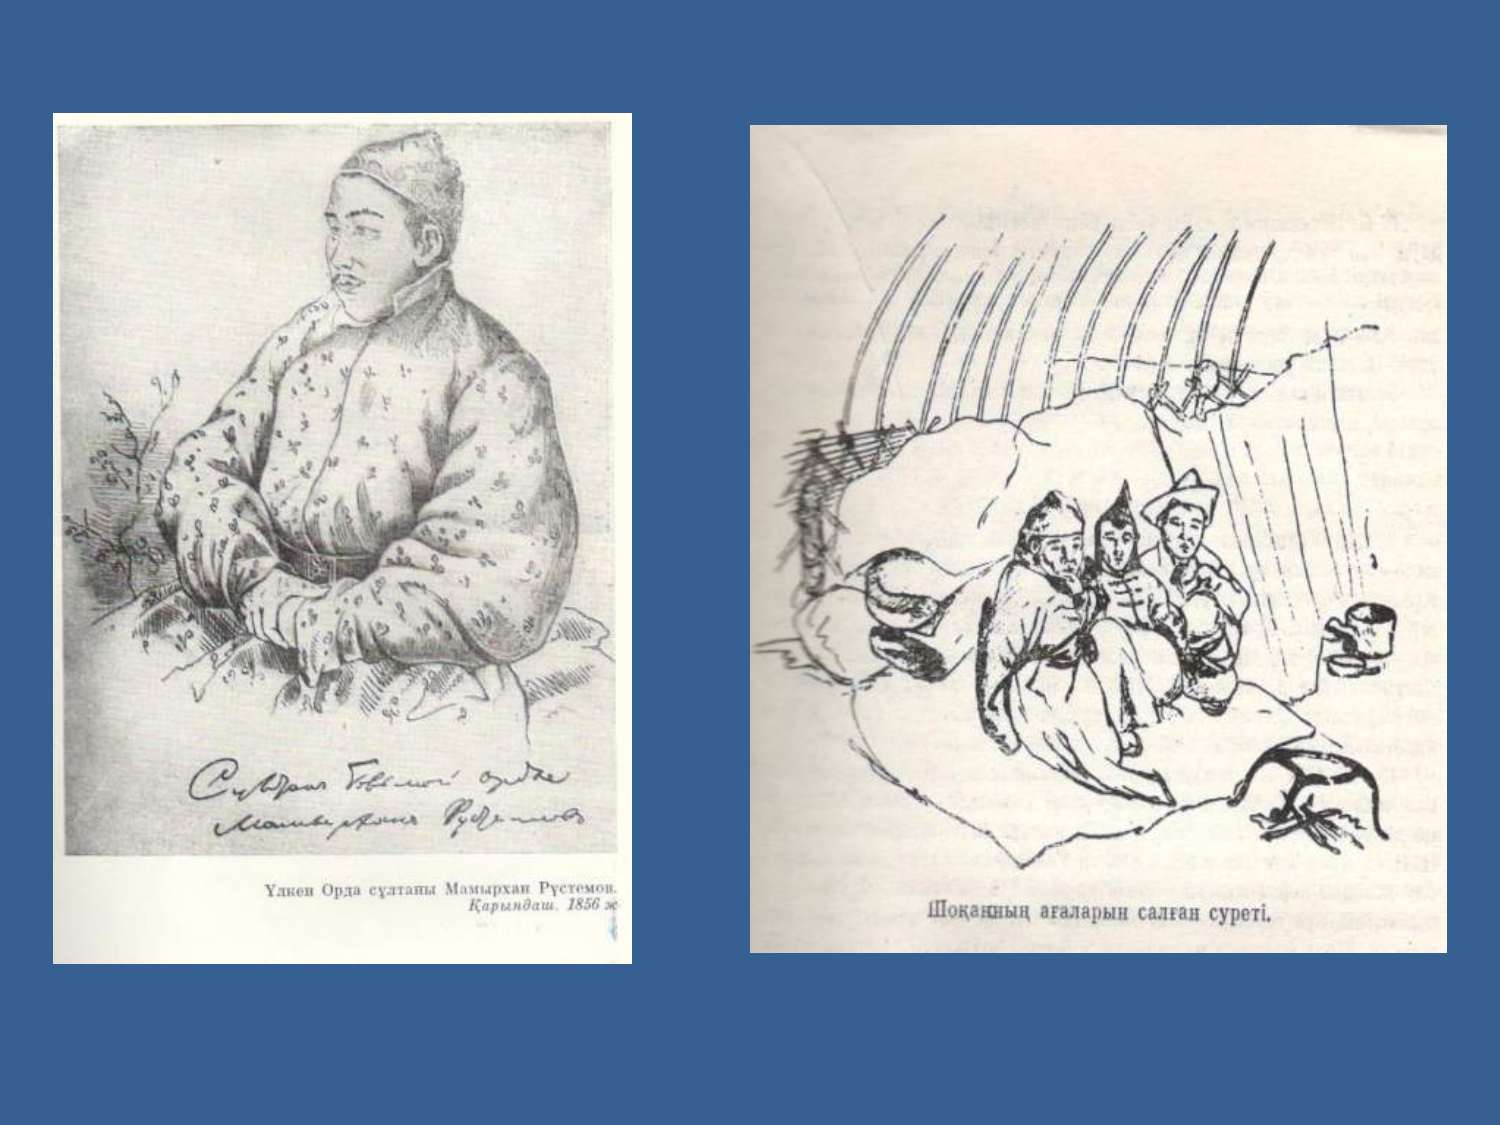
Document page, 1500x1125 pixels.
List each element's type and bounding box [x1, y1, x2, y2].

picture [749, 125, 1447, 953]
picture [52, 113, 632, 965]
